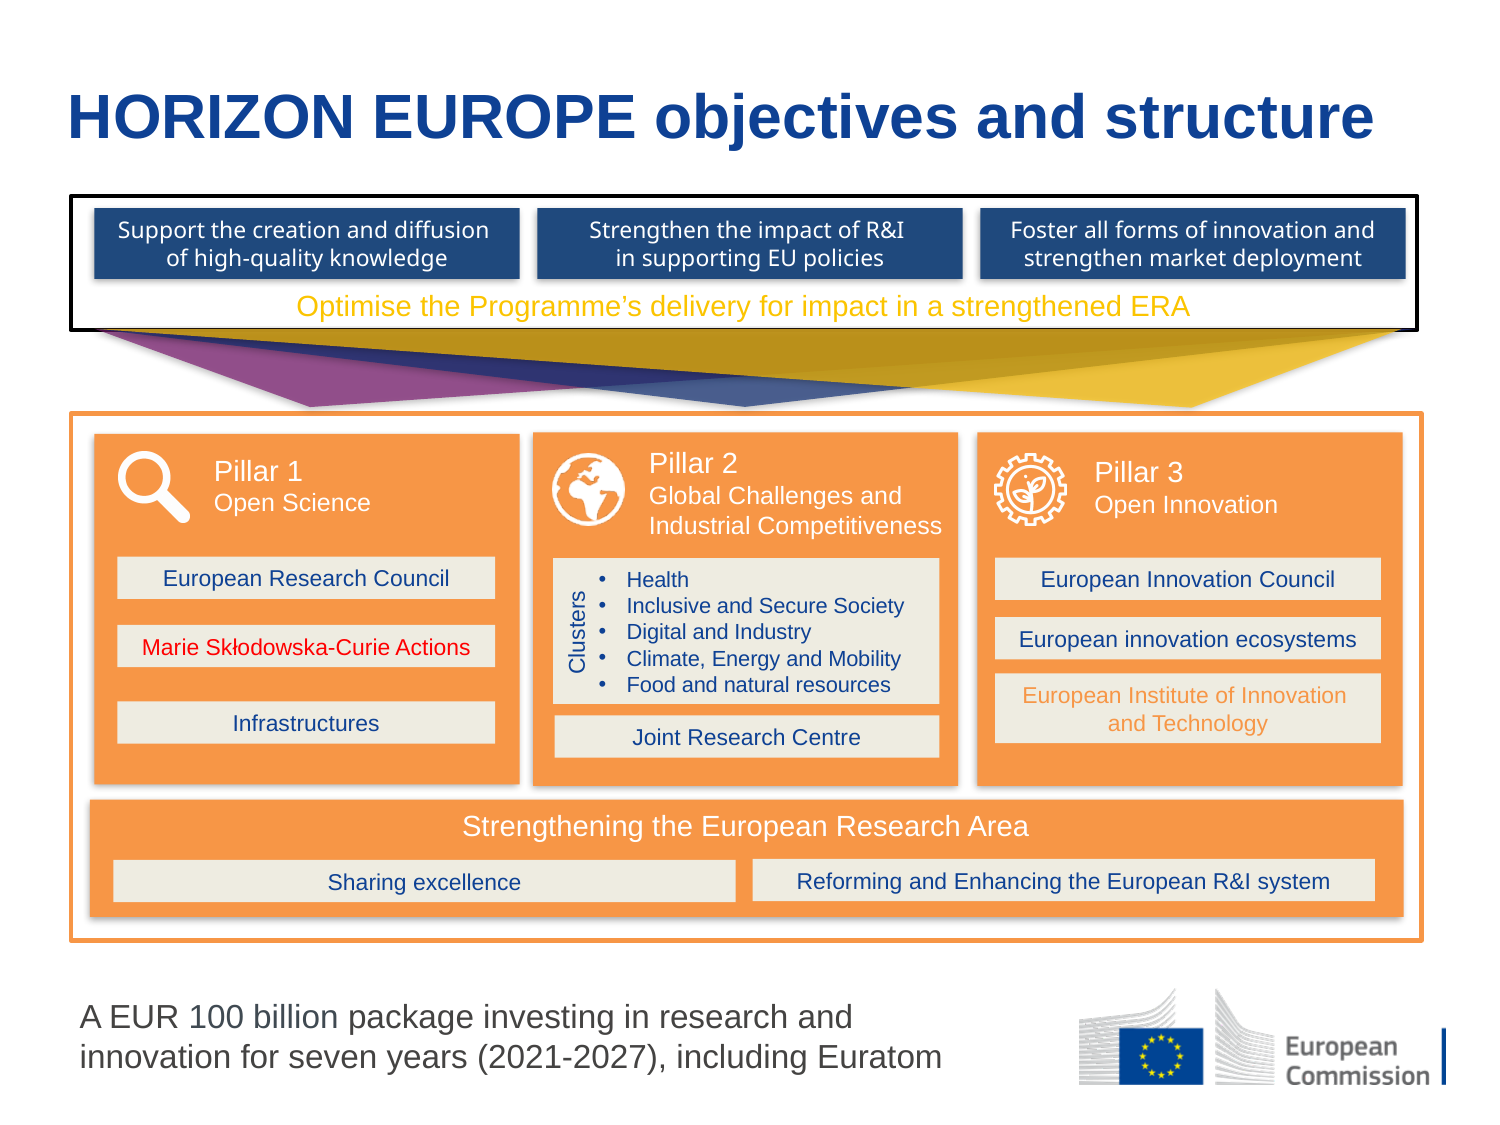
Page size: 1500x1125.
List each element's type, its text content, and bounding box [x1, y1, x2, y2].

text_box [532, 432, 959, 787]
text_box HORIZON EUROPE objectives and structure [53, 68, 1495, 187]
text_box Pillar 2 Global Challenges and Industrial Competitiveness [634, 437, 959, 547]
text_box Foster all forms of innovation and strengthen market deployment [980, 207, 1406, 279]
text_box [94, 433, 520, 785]
text_box Optimise the Programme’s delivery for impact in a strengthened ERA [70, 279, 1418, 330]
text_box Support the creation and diffusion of high-quality knowledge [94, 207, 520, 279]
text_box [128, 342, 549, 408]
text_box Strengthening the European Research Area [88, 800, 1404, 850]
text_box [977, 432, 1403, 787]
text_box Marie Skłodowska-Curie Actions [117, 624, 496, 668]
text_box [93, 328, 1403, 409]
picture [1078, 987, 1447, 1086]
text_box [994, 557, 1382, 745]
text_box [89, 799, 1405, 918]
text_box European Research Council [117, 556, 496, 599]
text_box Joint Research Centre [554, 715, 940, 758]
text_box A EUR 100 billion package investing in research and innovation for seven years (2021-2027), including Euratom [64, 987, 1022, 1083]
text_box [272, 351, 872, 408]
text_box [1403, 328, 1419, 332]
text_box [69, 411, 1424, 943]
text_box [113, 858, 1376, 903]
text_box [69, 194, 1419, 332]
text_box Pillar 3 Open Innovation [1079, 446, 1403, 526]
picture [551, 453, 626, 527]
text_box Pillar 1 Open Science [199, 444, 520, 524]
text_box Infrastructures [117, 701, 496, 744]
picture [118, 450, 190, 523]
text_box Strengthen the impact of R&I in supporting EU policies [537, 207, 963, 279]
picture [993, 453, 1067, 526]
text_box Health Inclusive and Secure Society Digital and Industry Climate, Energy and Mobility Food and natural resources [553, 558, 940, 704]
text_box Clusters [554, 559, 597, 706]
